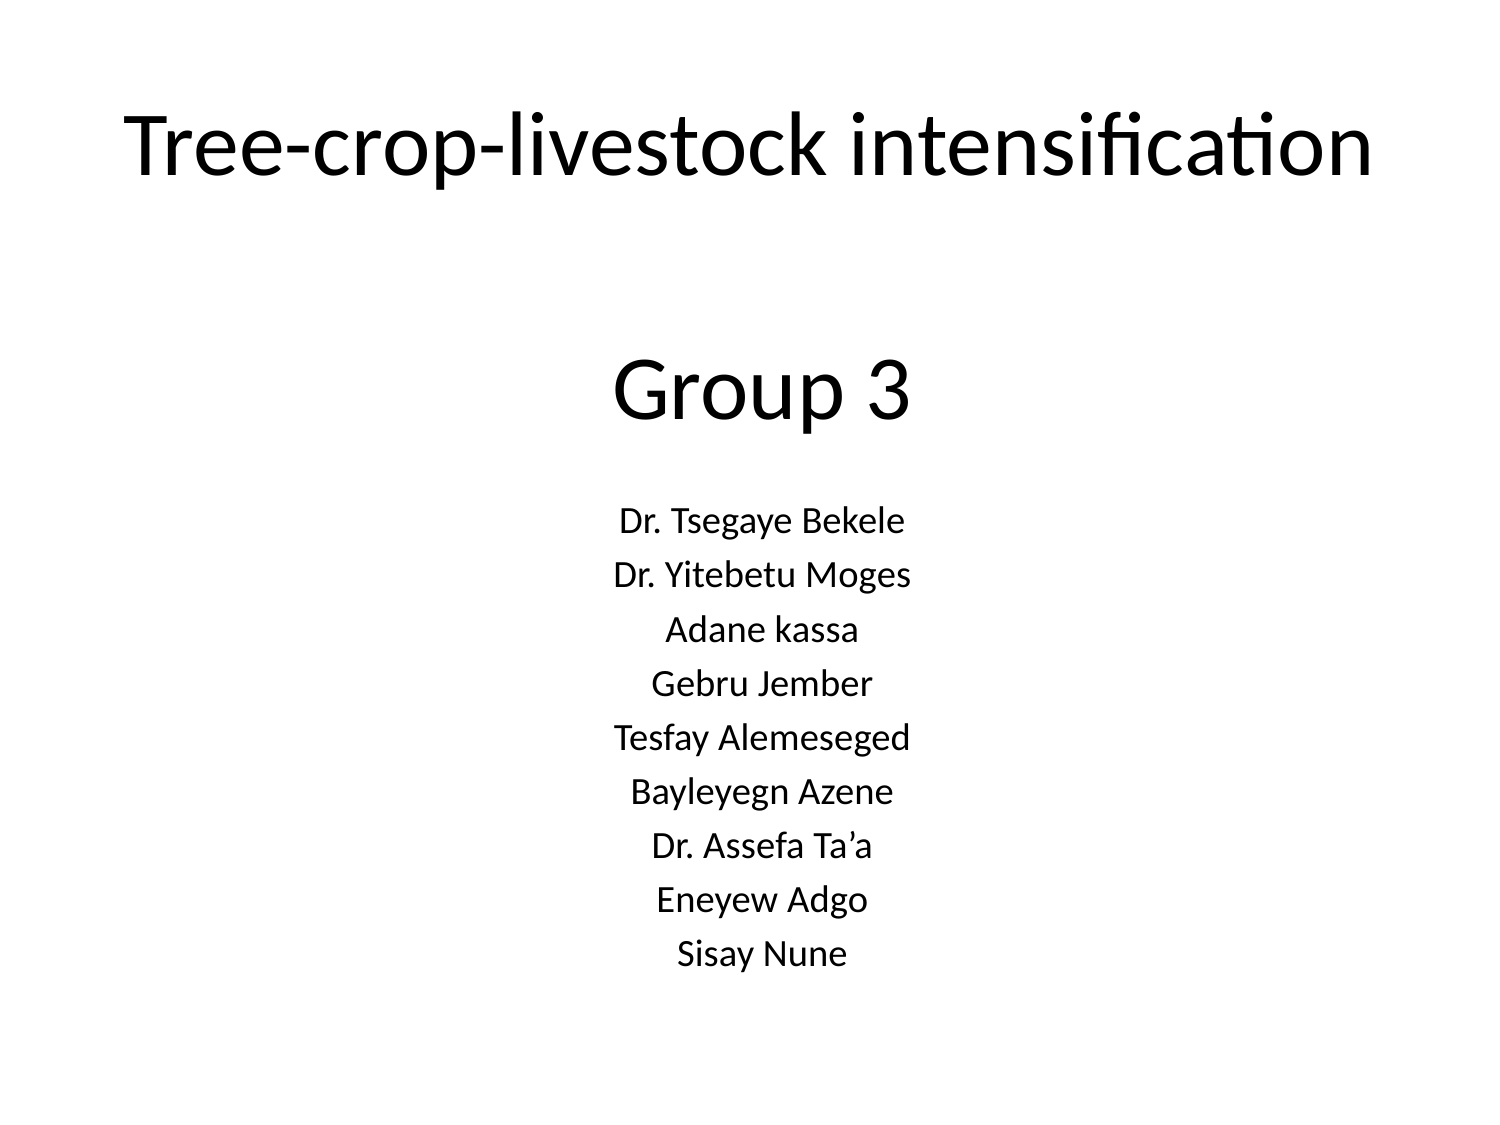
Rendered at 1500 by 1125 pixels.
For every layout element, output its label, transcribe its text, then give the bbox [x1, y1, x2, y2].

title Tree-crop-livestock intensification [74, 44, 1426, 233]
text_box Dr. Tsegaye Bekele Dr. Yitebetu Moges Adane kassa Gebru Jember Tesfay Alemeseged Bayleyegn Azene Dr. Assefa Ta’a Eneyew Adgo Sisay Nune [237, 487, 1288, 988]
text_box Group 3 [124, 262, 1400, 504]
